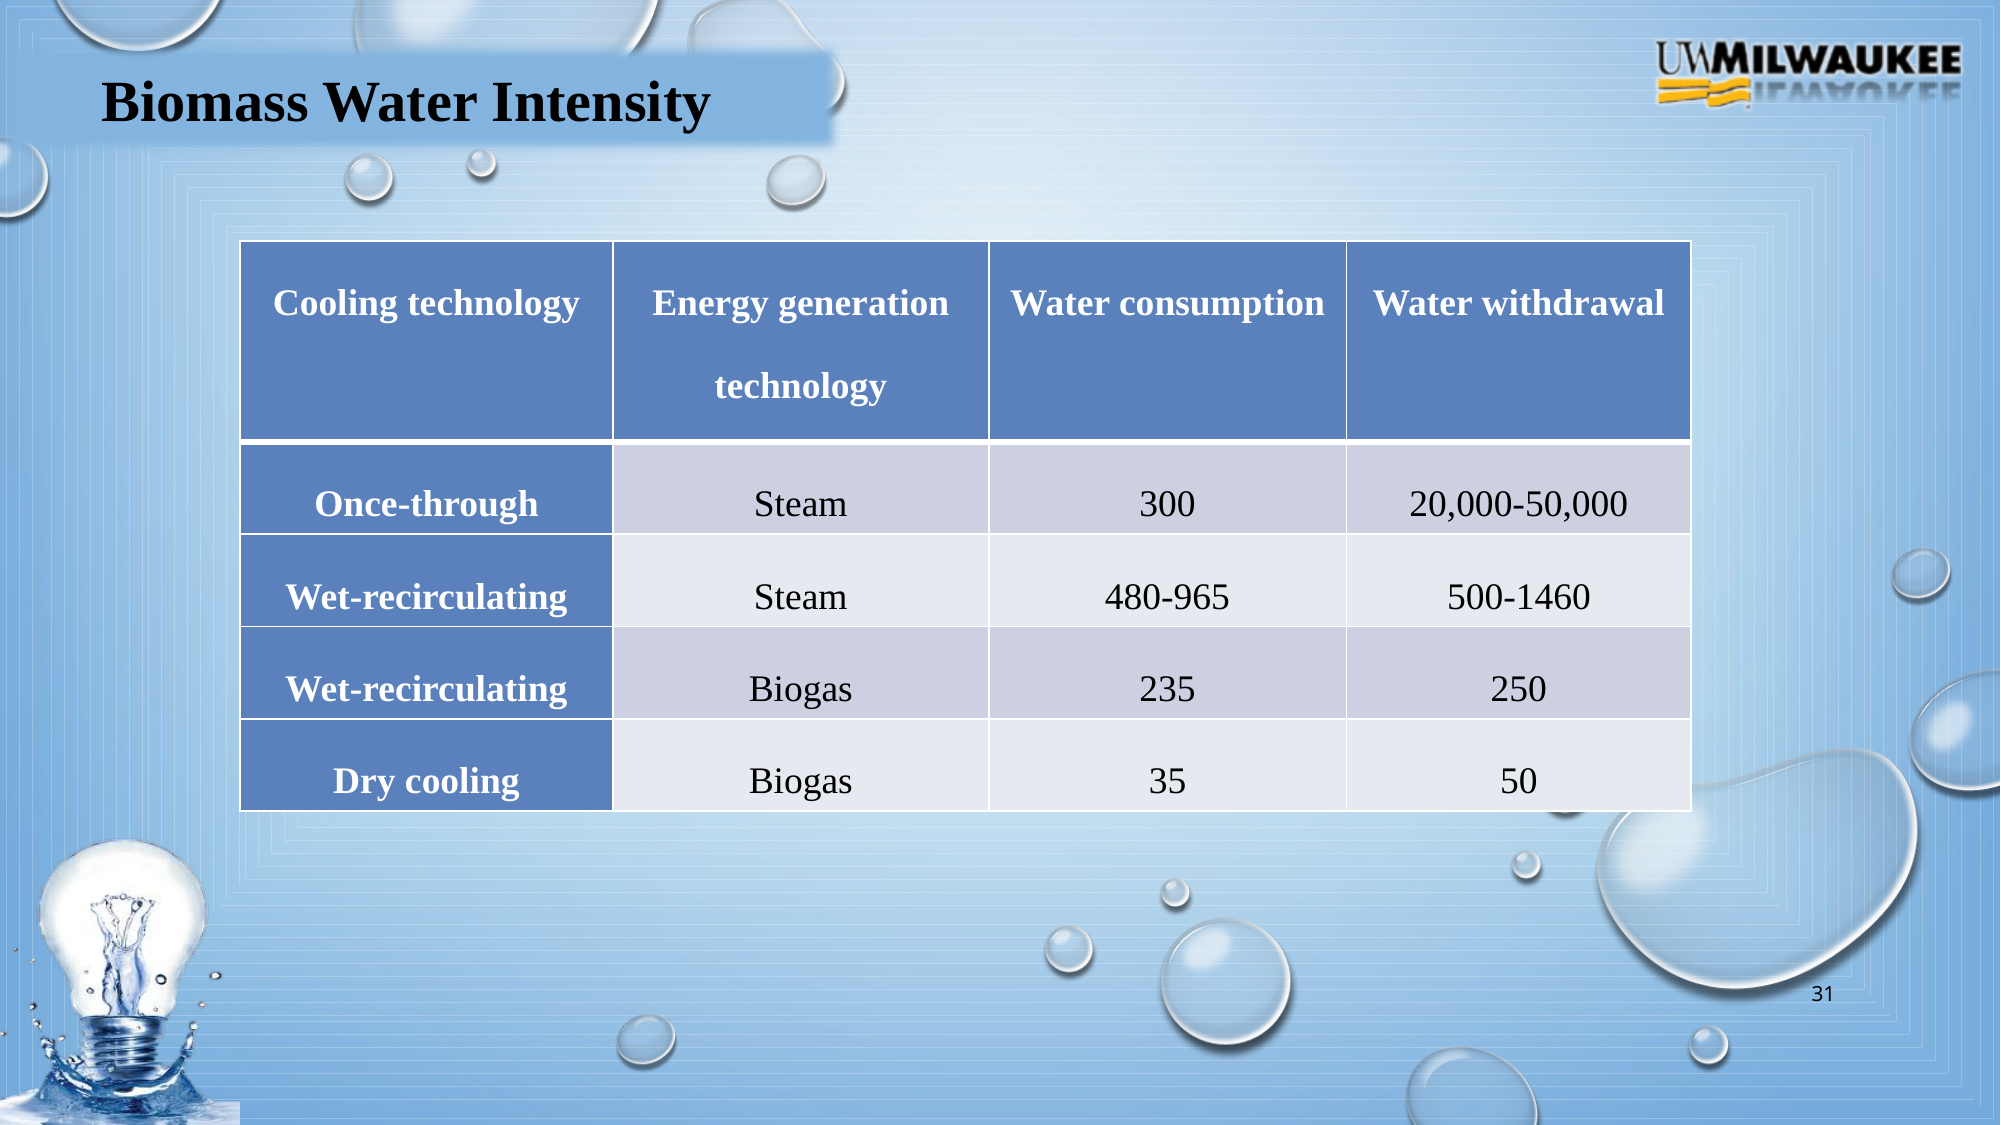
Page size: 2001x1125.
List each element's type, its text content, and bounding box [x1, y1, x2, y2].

table_cell Wet-recirculating [241, 627, 612, 718]
table_cell 35 [990, 720, 1346, 810]
table_cell 50 [1347, 720, 1690, 810]
table_cell 480-965 [990, 535, 1346, 626]
table_cell Steam [614, 445, 988, 533]
table_header Energy generation technology [614, 242, 988, 439]
slide_number 31 [1724, 965, 1851, 1025]
table_cell Biogas [614, 720, 988, 810]
table_cell Biogas [614, 627, 988, 718]
table_header Water consumption [990, 242, 1346, 439]
table_cell Once-through [241, 445, 612, 533]
picture [0, 0, 2000, 1125]
table_cell 250 [1347, 627, 1690, 718]
table_cell 500-1460 [1347, 535, 1690, 626]
table_cell 300 [990, 445, 1346, 533]
table_cell Steam [614, 535, 988, 626]
text_box Biomass Water Intensity [16, 57, 826, 139]
table_header Water withdrawal [1347, 242, 1690, 439]
table_header Cooling technology [241, 242, 612, 439]
table_cell Dry cooling [241, 720, 612, 810]
table_cell 235 [990, 627, 1346, 718]
table_cell 20,000-50,000 [1347, 445, 1690, 533]
table_cell Wet-recirculating [241, 535, 612, 626]
